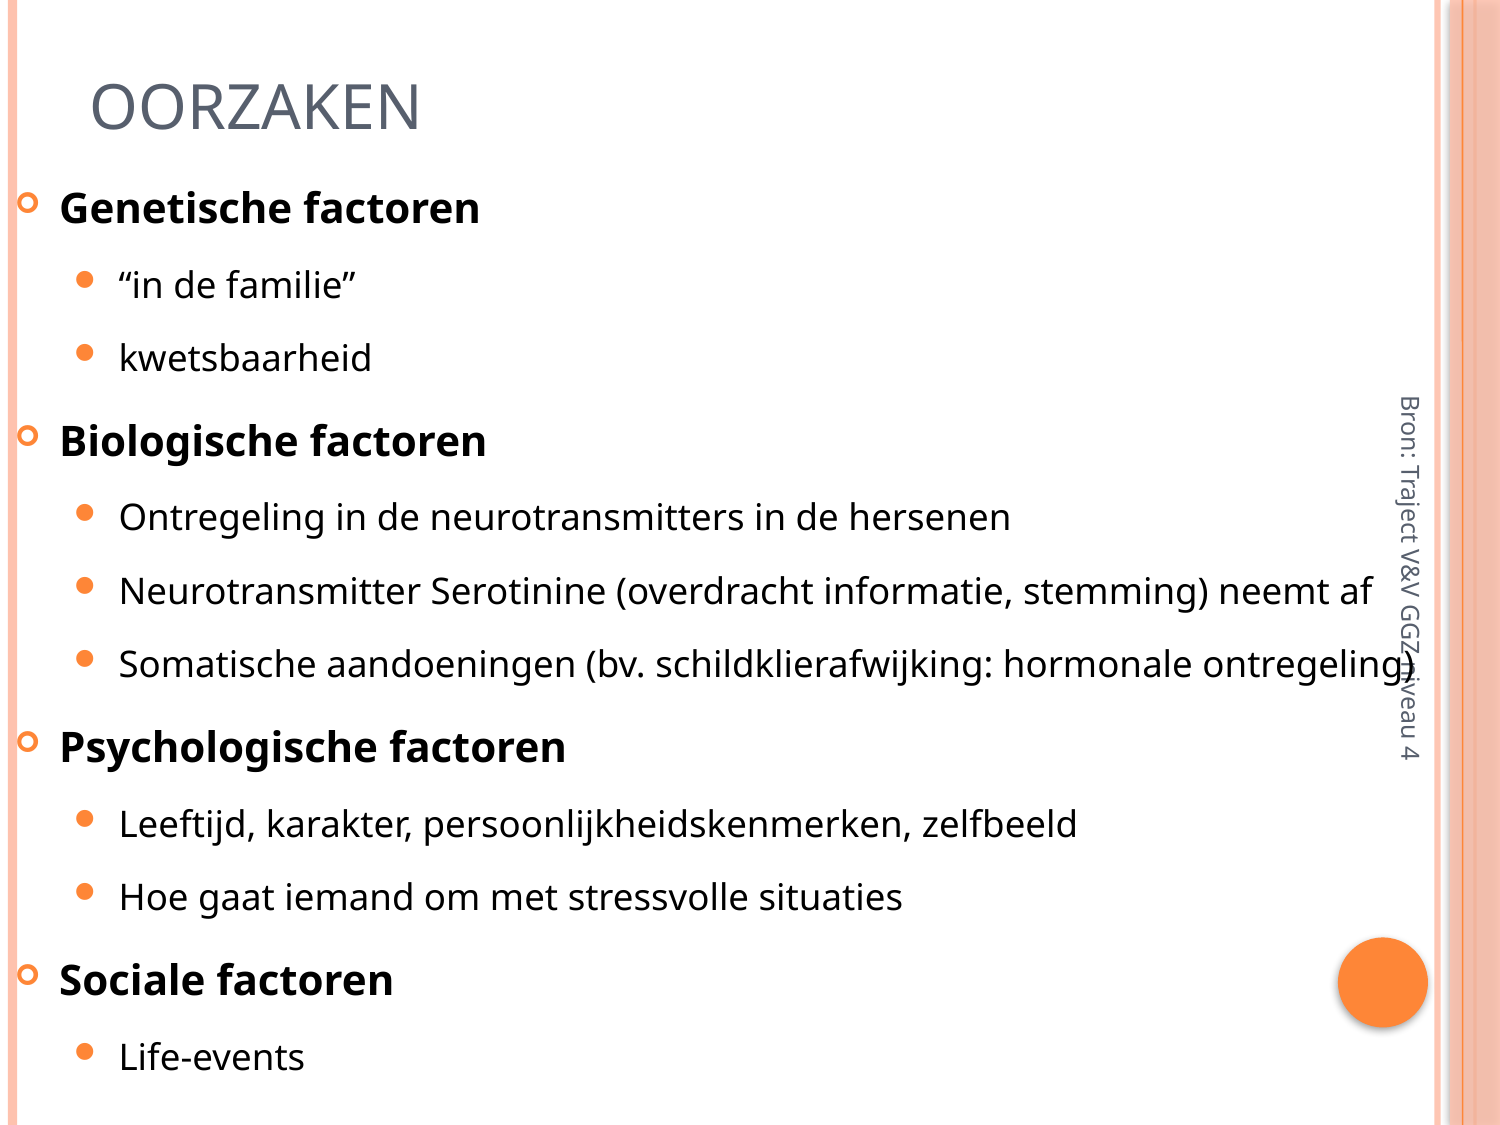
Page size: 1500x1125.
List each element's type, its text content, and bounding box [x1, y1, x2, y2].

footer Bron: Traject V&V GGZ niveau 4 [1379, 380, 1440, 906]
title Oorzaken [75, 45, 1300, 149]
list Genetische factoren “in de familie” kwetsbaarheid Biologische factoren Ontregeling in de neurotransmitters in de hersenen Neurotransmitter Serotinine (overdracht informatie, stemming) neemt af Somatische aandoeningen (bv. schildklierafwijking: hormonale ontregeling) Psychologische factoren Leeftijd, karakter, persoonlijkheidskenmerken, zelfbeeld Hoe gaat iemand om met stressvolle situaties Sociale factoren Life-events [0, 149, 1436, 1125]
